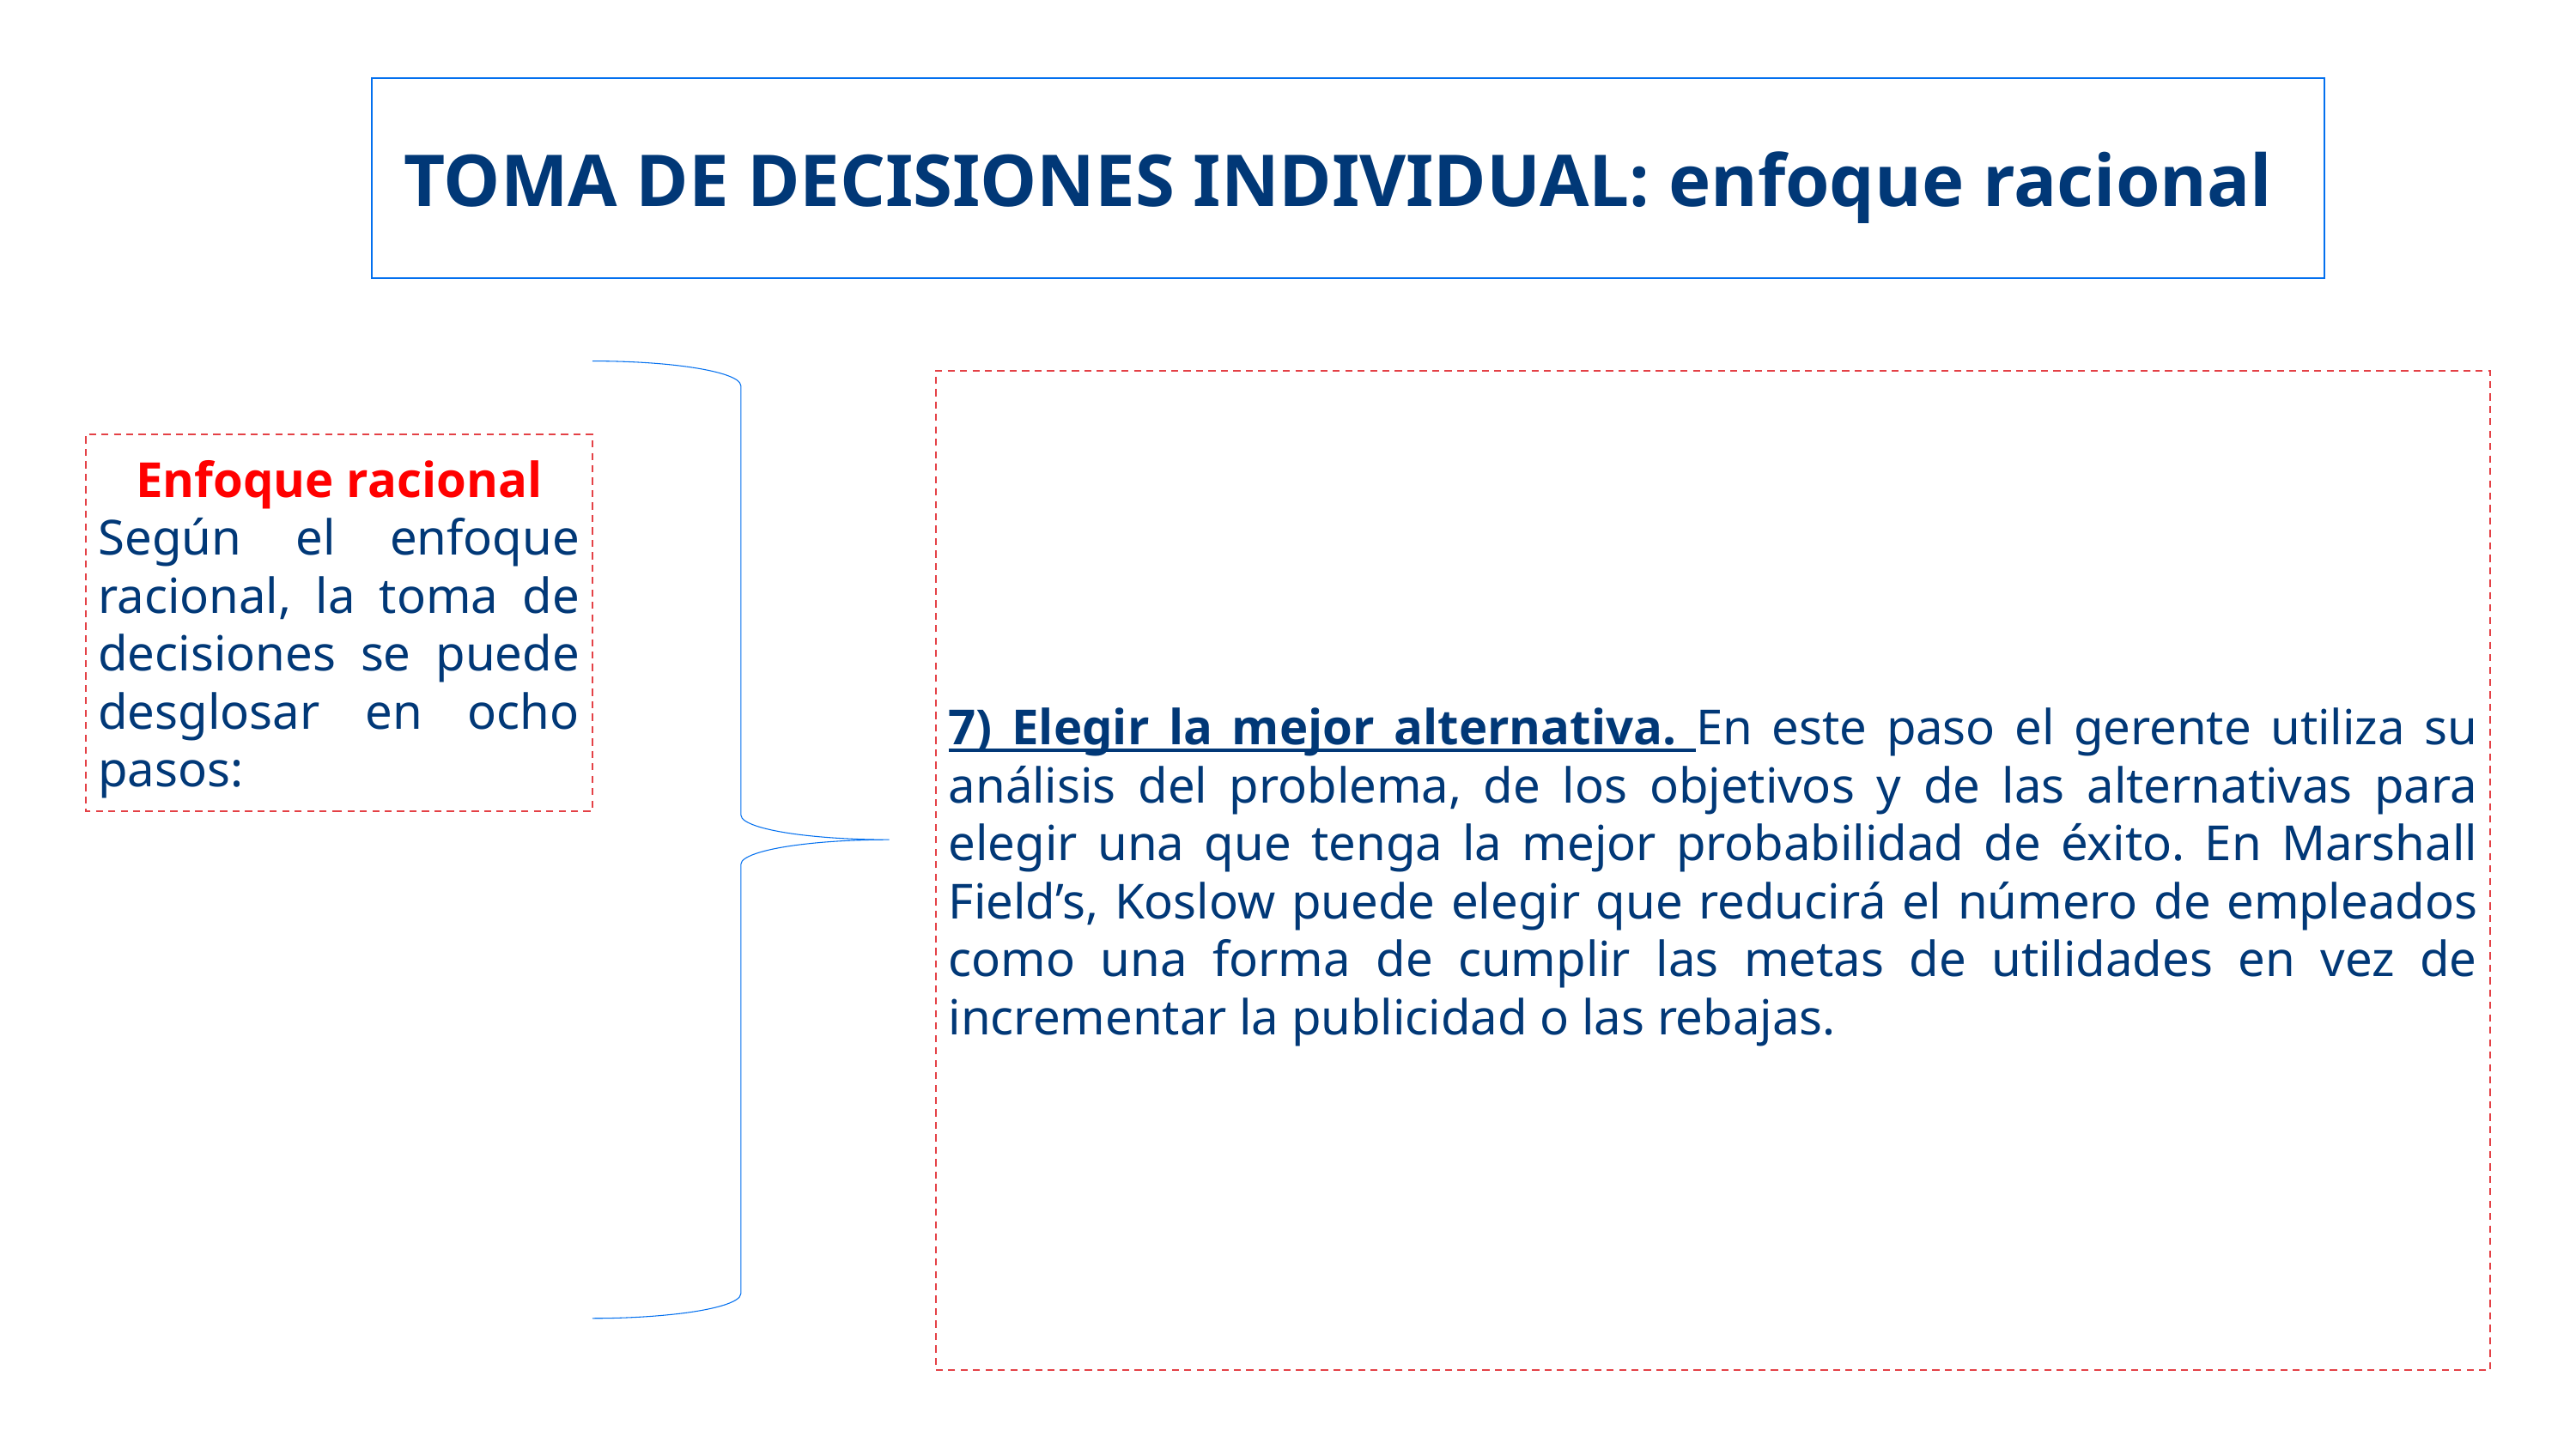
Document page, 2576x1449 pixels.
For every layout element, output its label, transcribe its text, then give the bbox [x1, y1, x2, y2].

text_box [592, 361, 890, 1319]
text_box TOMA DE DECISIONES INDIVIDUAL: enfoque racional [371, 77, 2324, 278]
text_box Enfoque racional Según el enfoque racional, la toma de decisiones se puede desglosar en ocho pasos: [85, 434, 592, 811]
text_box 7) Elegir la mejor alternativa. En este paso el gerente utiliza su análisis del problema, de los objetivos y de las alternativas para elegir una que tenga la mejor probabilidad de éxito. En Marshall Field’s, Koslow puede elegir que reducirá el número de empleados como una forma de cumplir las metas de utilidades en vez de incrementar la publicidad o las rebajas. [935, 370, 2491, 1371]
